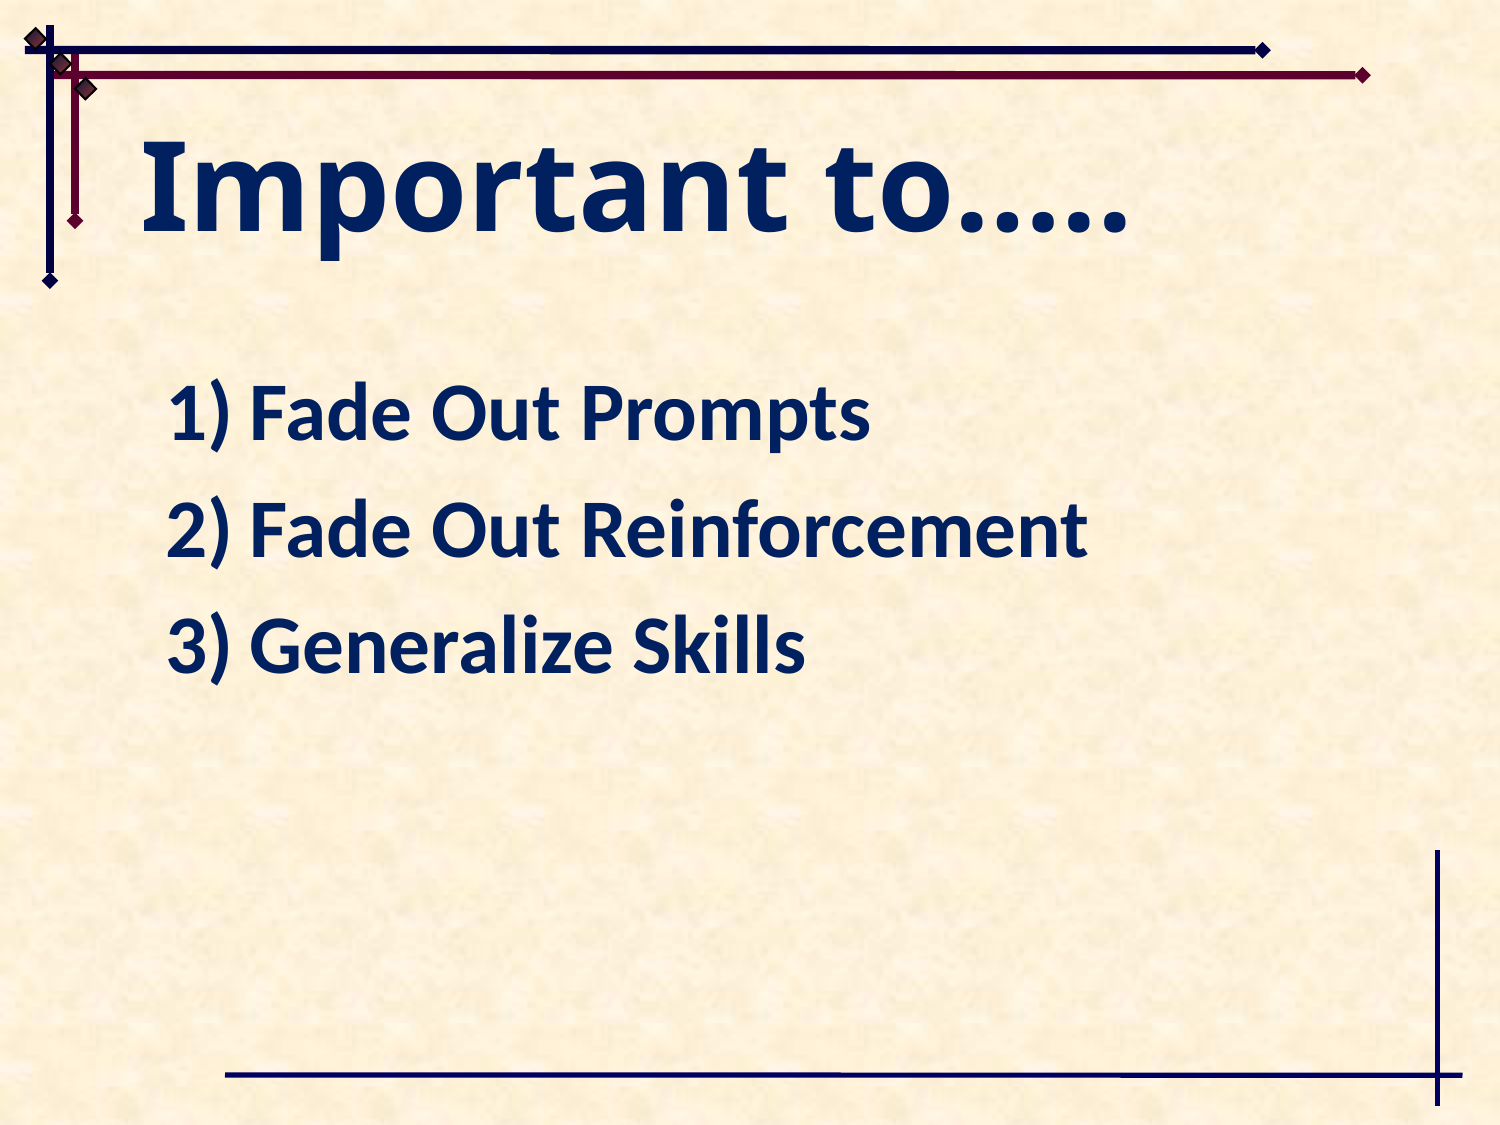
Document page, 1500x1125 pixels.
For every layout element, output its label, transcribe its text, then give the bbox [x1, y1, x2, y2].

picture [0, 0, 1500, 1125]
list Fade Out Prompts Fade Out Reinforcement Generalize Skills [150, 350, 1500, 900]
text_box Important to….. [125, 87, 1450, 275]
